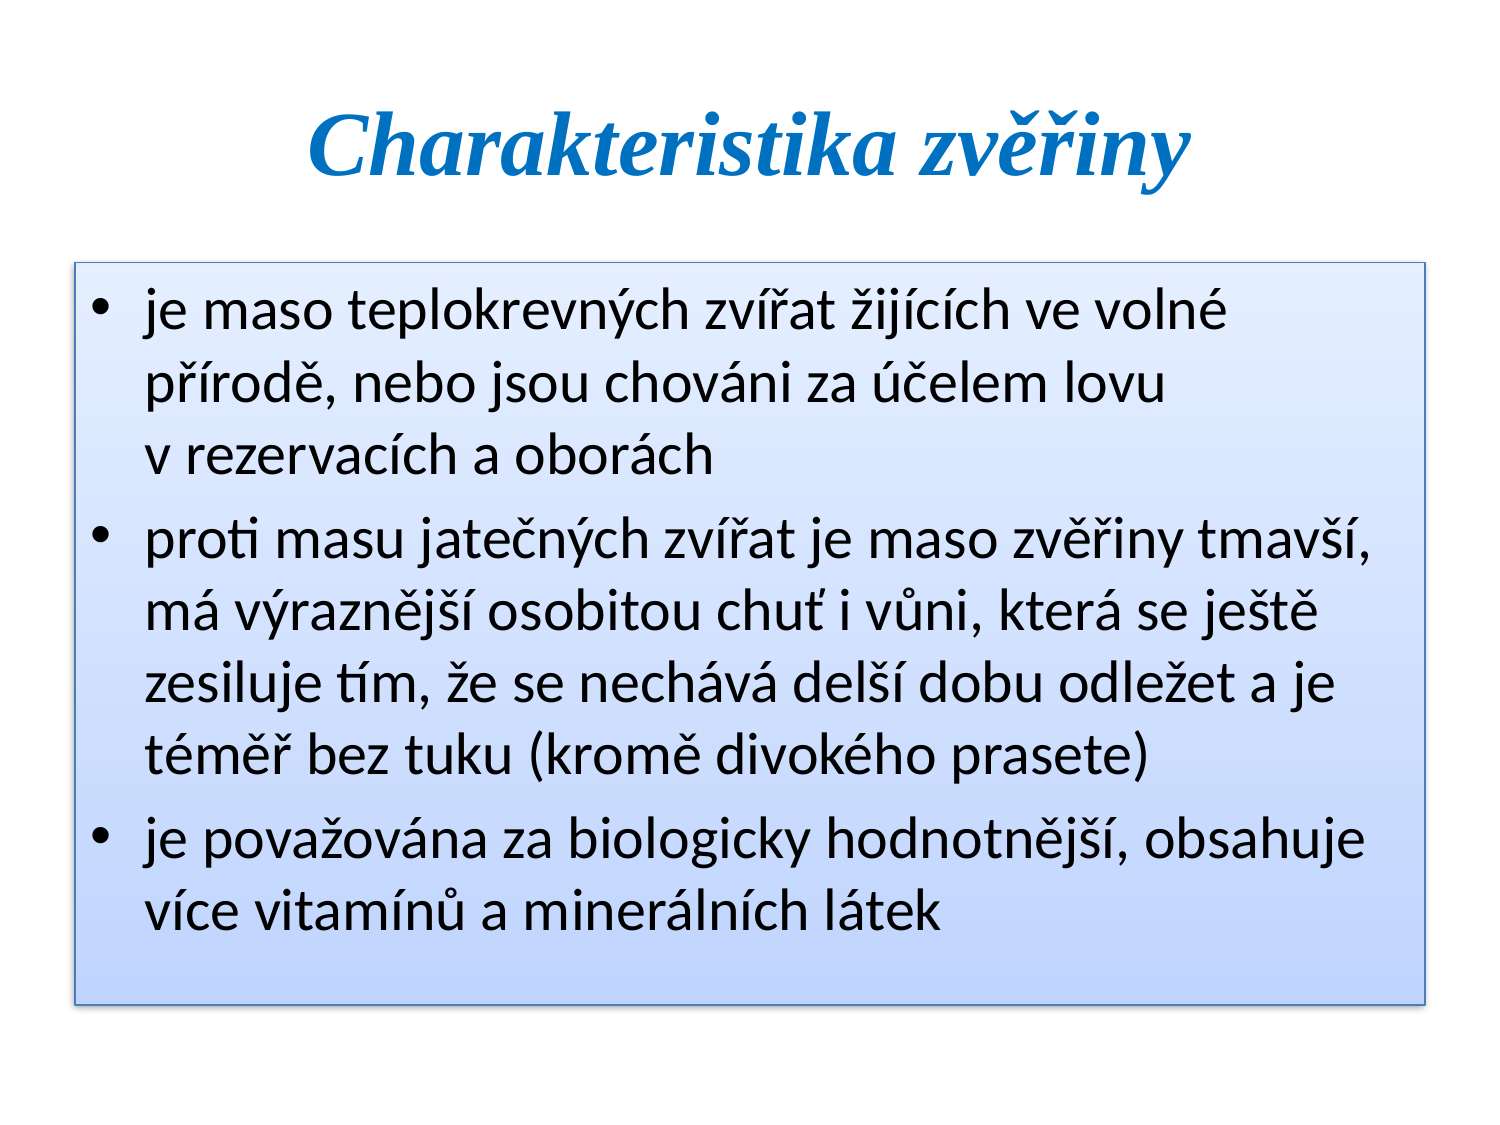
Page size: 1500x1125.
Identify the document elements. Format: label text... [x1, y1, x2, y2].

list je maso teplokrevných zvířat žijících ve volné přírodě, nebo jsou chováni za účelem lovu v rezervacích a oborách proti masu jatečných zvířat je maso zvěřiny tmavší, má výraznější osobitou chuť i vůni, která se ještě zesiluje tím, že se nechává delší dobu odležet a je téměř bez tuku (kromě divokého prasete) je považována za biologicky hodnotnější, obsahuje více vitamínů a minerálních látek [74, 262, 1426, 1006]
title Charakteristika zvěřiny [75, 45, 1425, 233]
